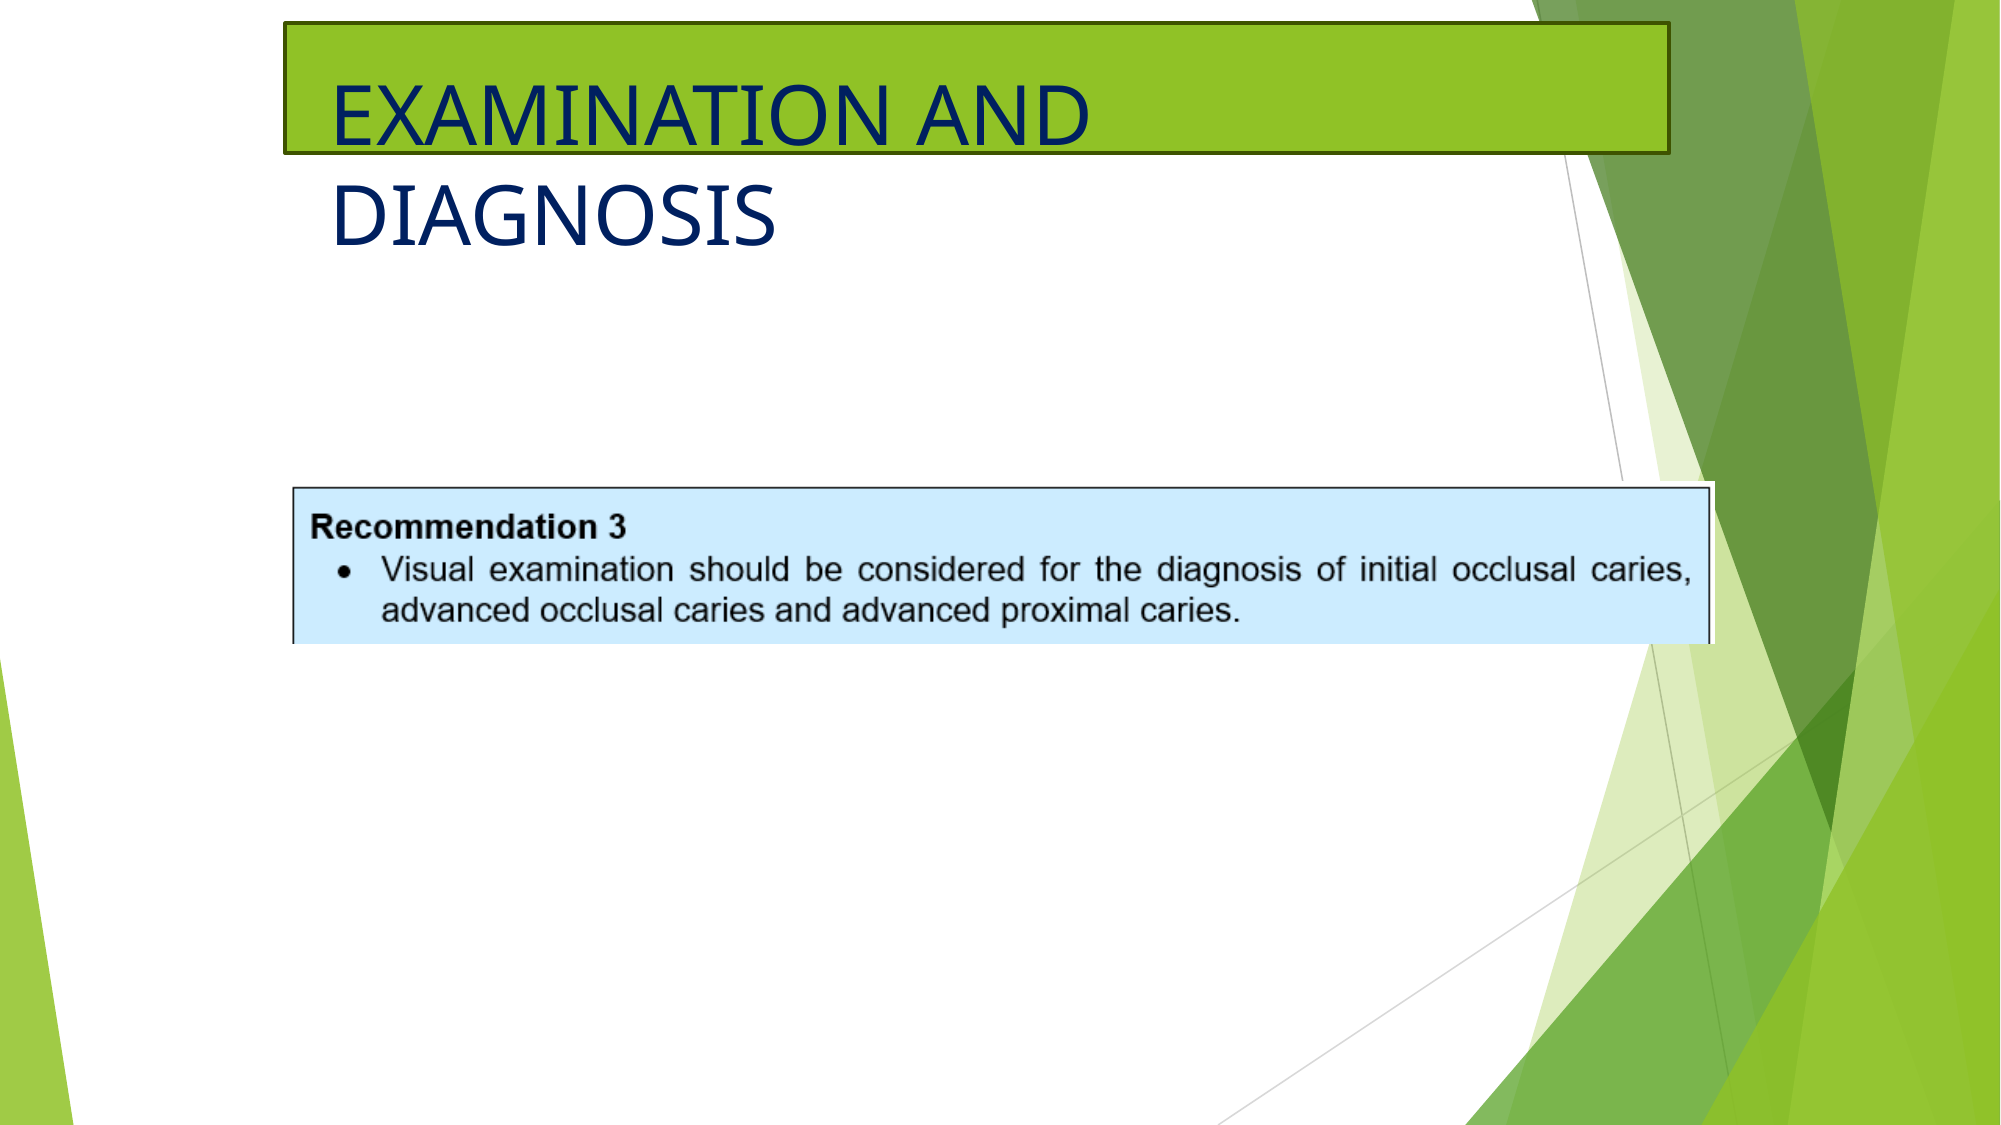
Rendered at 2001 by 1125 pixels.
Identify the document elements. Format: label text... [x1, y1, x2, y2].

picture [284, 480, 1716, 644]
text_box EXAMINATION AND DIAGNOSIS [314, 54, 1567, 270]
text_box [238, 26, 314, 224]
text_box [1567, 26, 1739, 224]
text_box [285, 23, 1670, 154]
